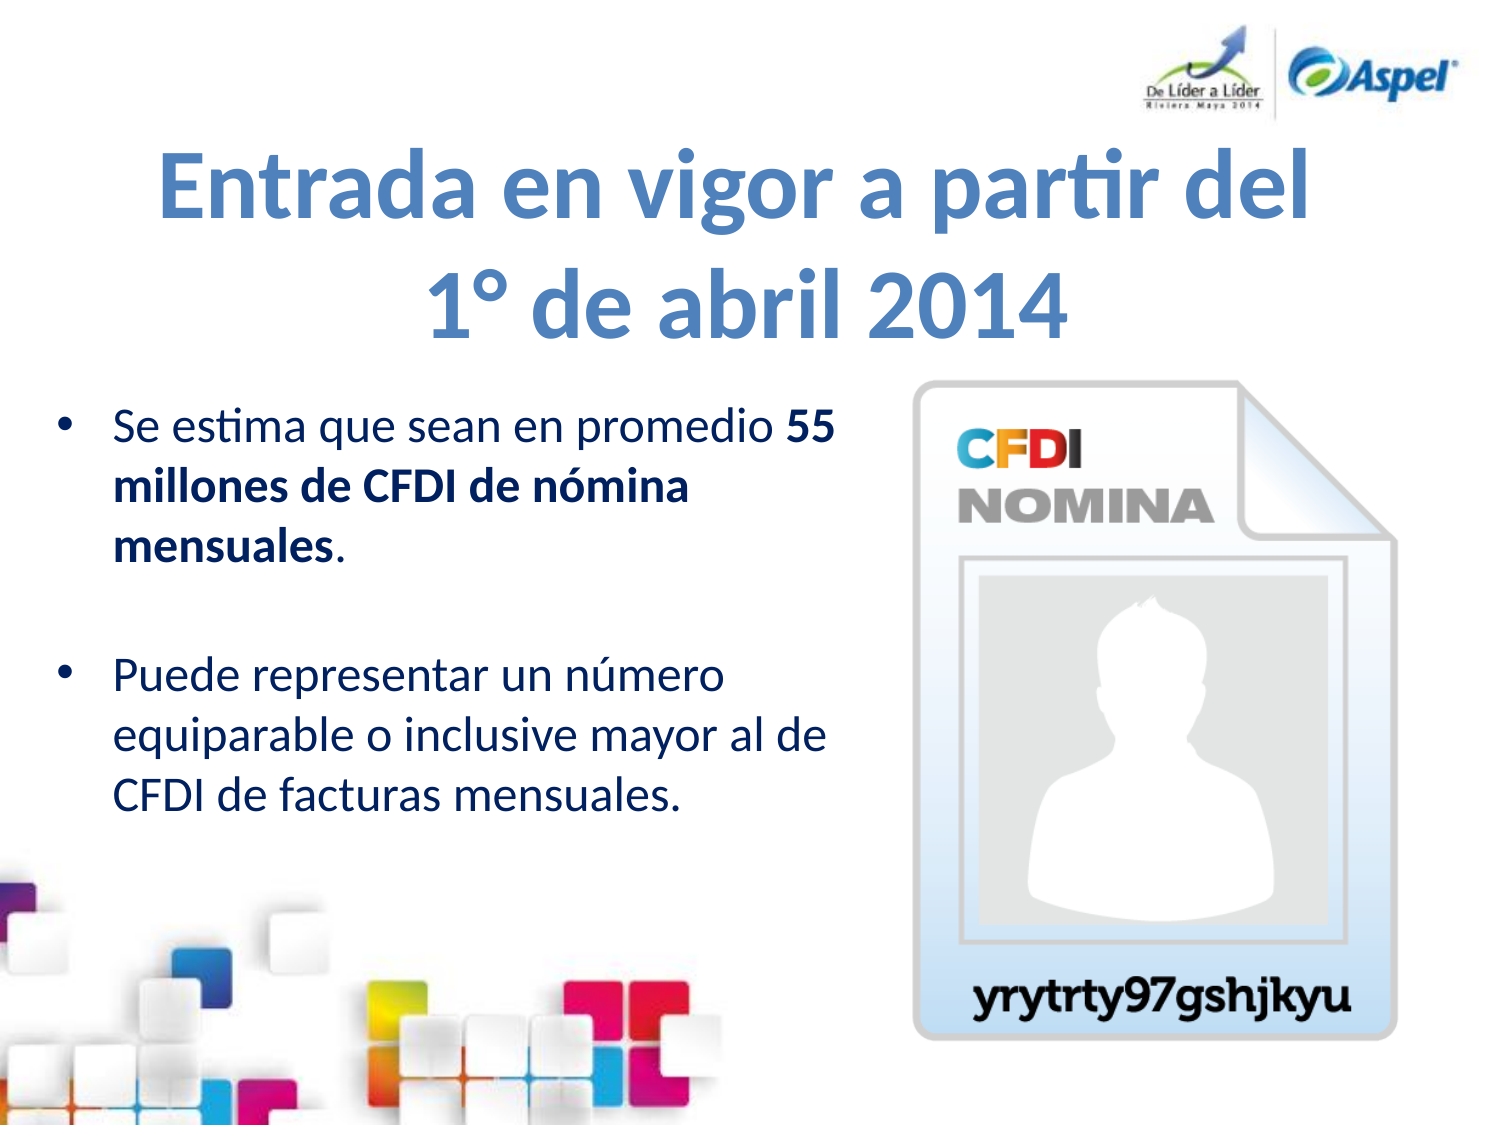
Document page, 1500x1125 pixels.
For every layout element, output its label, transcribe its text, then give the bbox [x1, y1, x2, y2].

picture [377, 0, 1500, 134]
title Entrada en vigor a partir del 1° de abril 2014 [75, 56, 1418, 385]
list Se estima que sean en promedio 55 millones de CFDI de nómina mensuales. Puede representar un número equiparable o inclusive mayor al de CFDI de facturas mensuales. [41, 385, 874, 953]
picture [0, 337, 1500, 1125]
